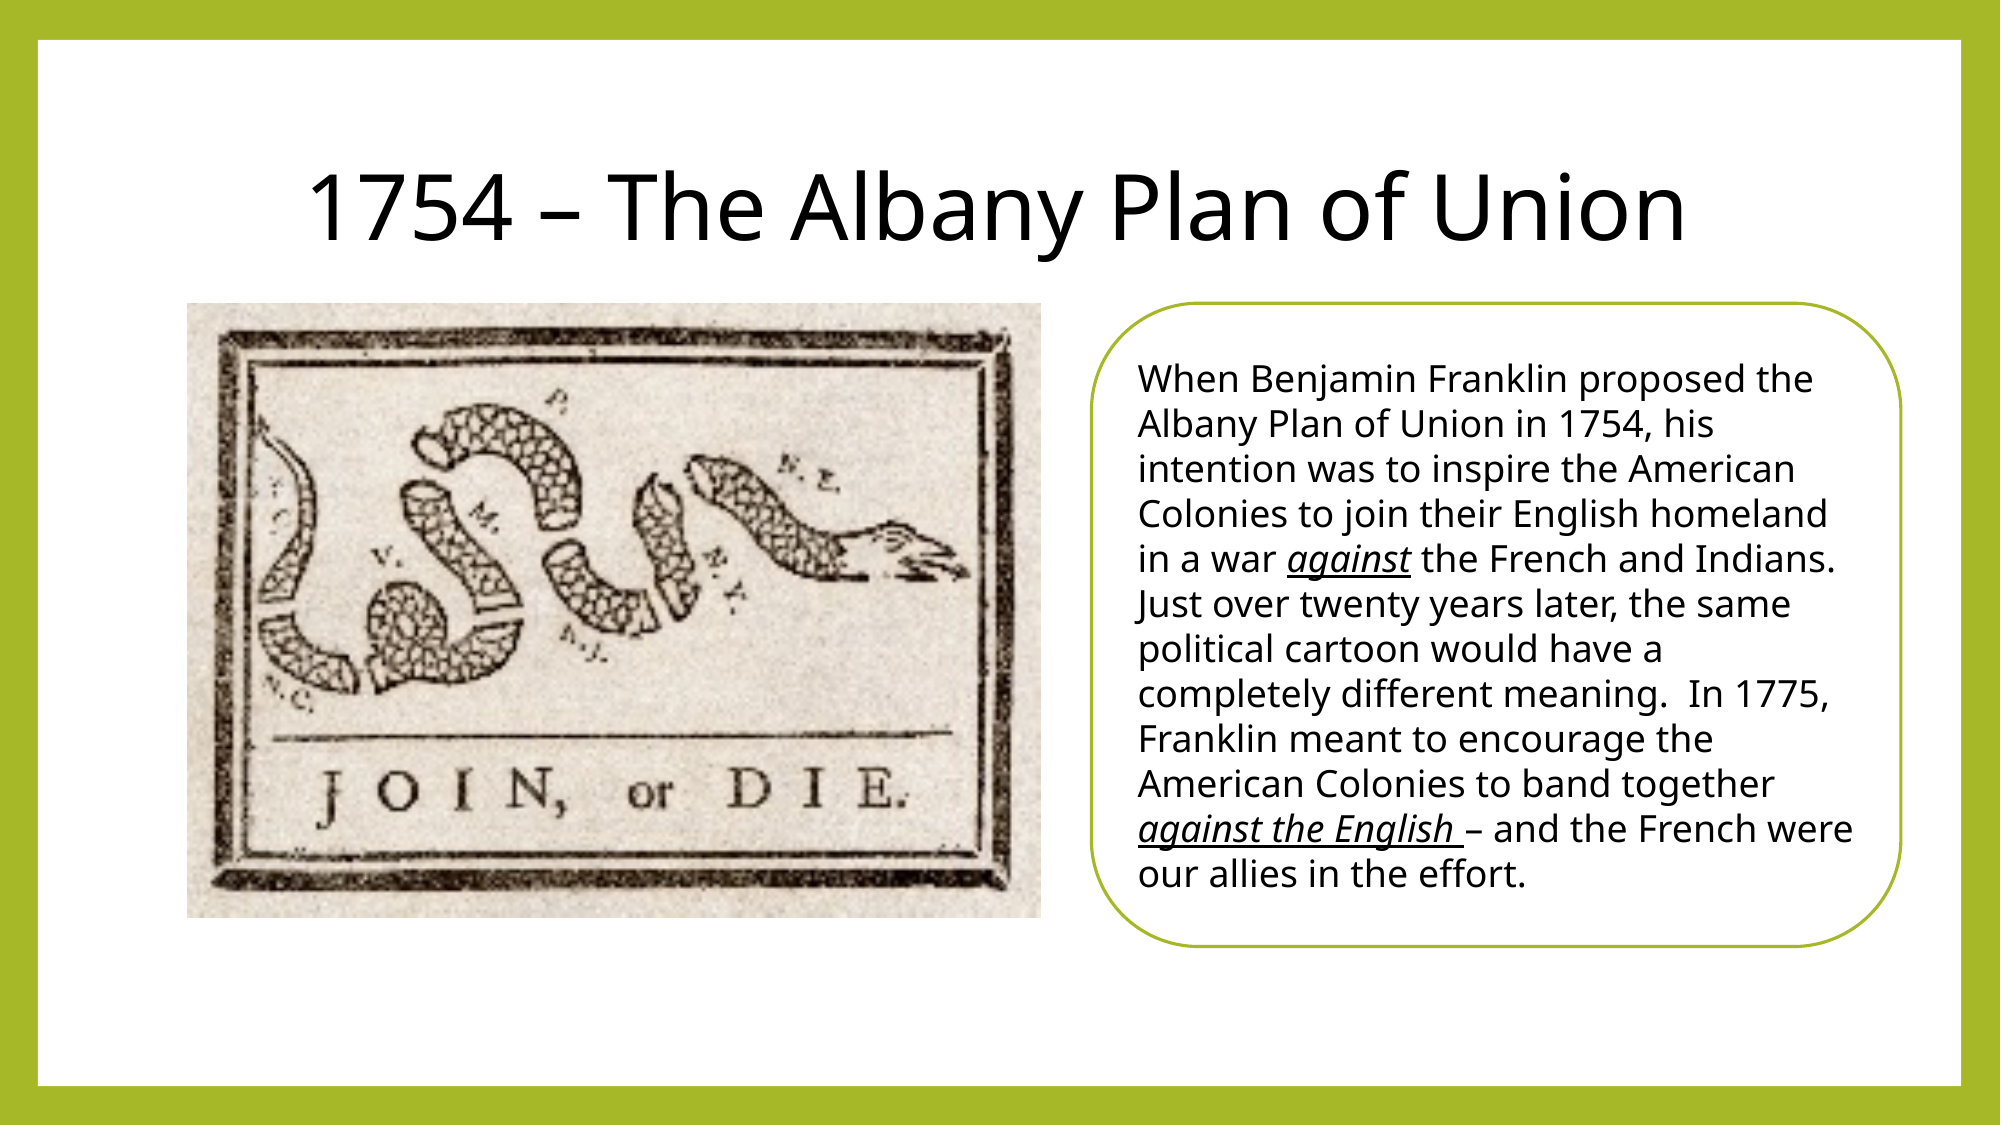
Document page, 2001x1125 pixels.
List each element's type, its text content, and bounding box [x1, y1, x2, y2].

title 1754 – The Albany Plan of Union [187, 99, 1808, 323]
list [187, 302, 1041, 919]
text_box When Benjamin Franklin proposed the Albany Plan of Union in 1754, his intention was to inspire the American Colonies to join their English homeland in a war against the French and Indians. Just over twenty years later, the same political cartoon would have a completely different meaning. In 1775, Franklin meant to encourage the American Colonies to band together against the English – and the French were our allies in the effort. [1089, 301, 1903, 949]
